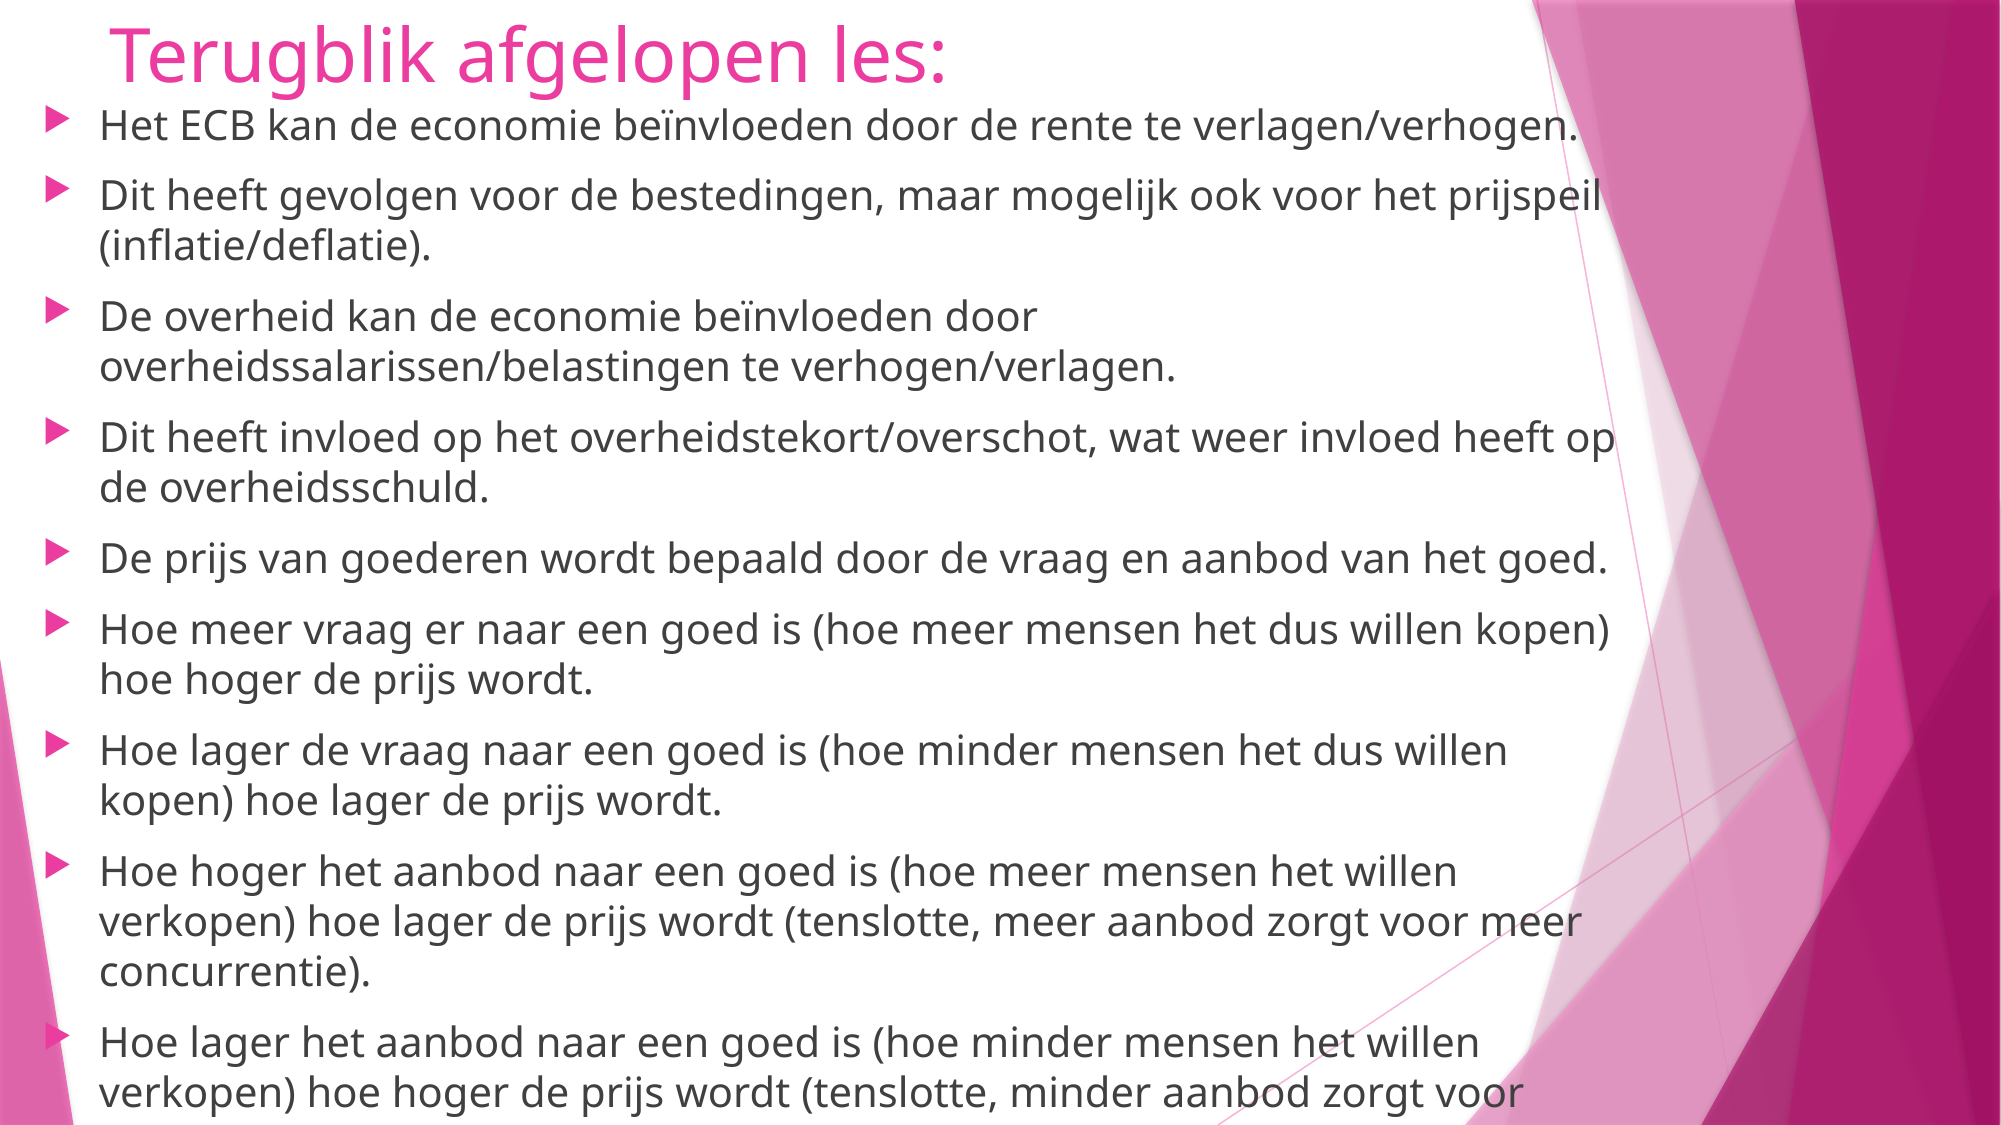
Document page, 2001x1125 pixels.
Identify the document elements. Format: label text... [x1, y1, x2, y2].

title Terugblik afgelopen les: [94, 0, 1522, 90]
list Het ECB kan de economie beïnvloeden door de rente te verlagen/verhogen. Dit heeft gevolgen voor de bestedingen, maar mogelijk ook voor het prijspeil (inflatie/deflatie). De overheid kan de economie beïnvloeden door overheidssalarissen/belastingen te verhogen/verlagen. Dit heeft invloed op het overheidstekort/overschot, wat weer invloed heeft op de overheidsschuld. De prijs van goederen wordt bepaald door de vraag en aanbod van het goed. Hoe meer vraag er naar een goed is (hoe meer mensen het dus willen kopen) hoe hoger de prijs wordt. Hoe lager de vraag naar een goed is (hoe minder mensen het dus willen kopen) hoe lager de prijs wordt. Hoe hoger het aanbod naar een goed is (hoe meer mensen het willen verkopen) hoe lager de prijs wordt (tenslotte, meer aanbod zorgt voor meer concurrentie). Hoe lager het aanbod naar een goed is (hoe minder mensen het willen verkopen) hoe hoger de prijs wordt (tenslotte, minder aanbod zorgt voor minder concurrentie). [27, 90, 1633, 991]
